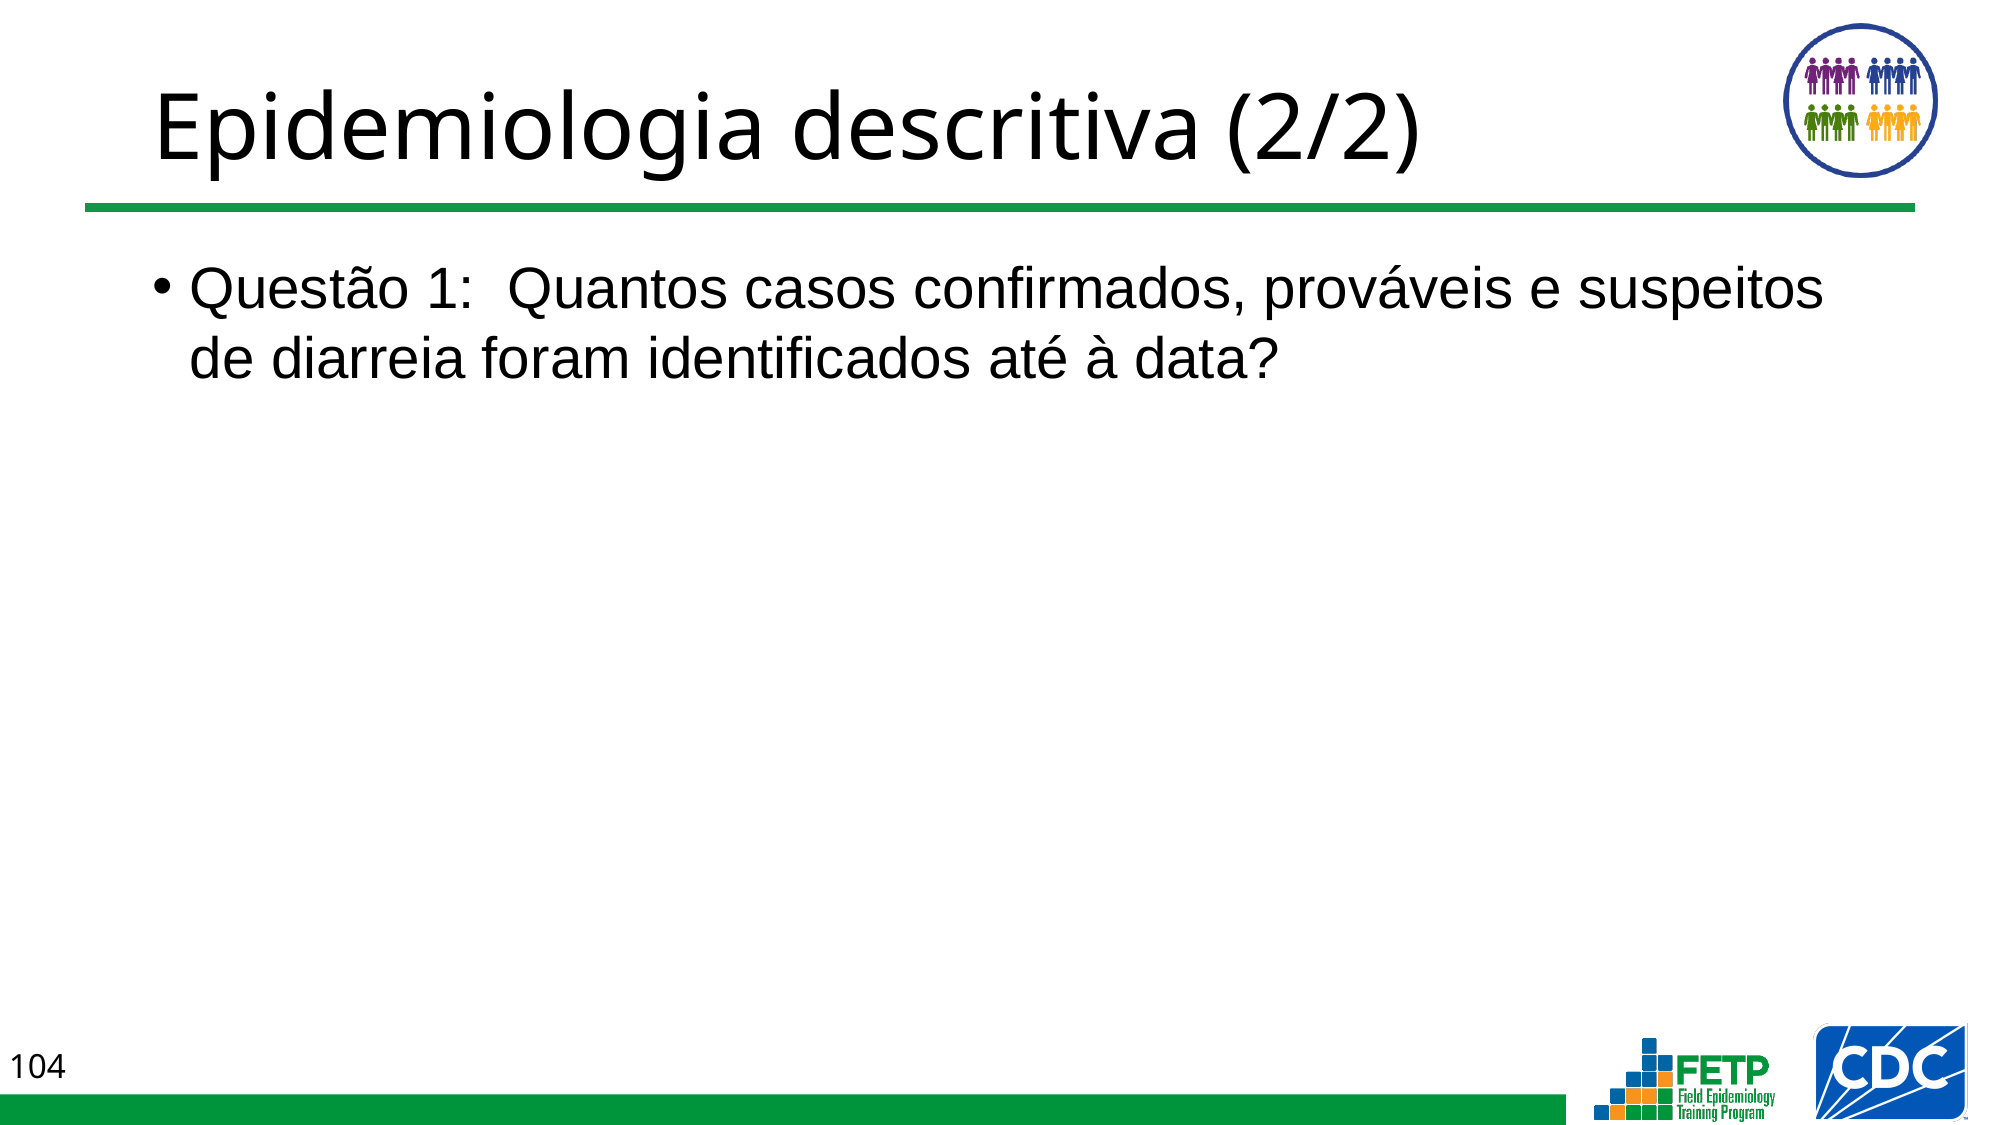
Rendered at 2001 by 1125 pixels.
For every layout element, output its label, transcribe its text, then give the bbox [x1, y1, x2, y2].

picture [1783, 23, 1938, 178]
list Questão 1: Quantos casos confirmados, prováveis e suspeitos de diarreia foram identificados até à data? [137, 242, 1863, 1004]
picture [1813, 1023, 1968, 1122]
title Epidemiologia descritiva (2/2) [137, 73, 1738, 205]
picture [1594, 1038, 1775, 1122]
